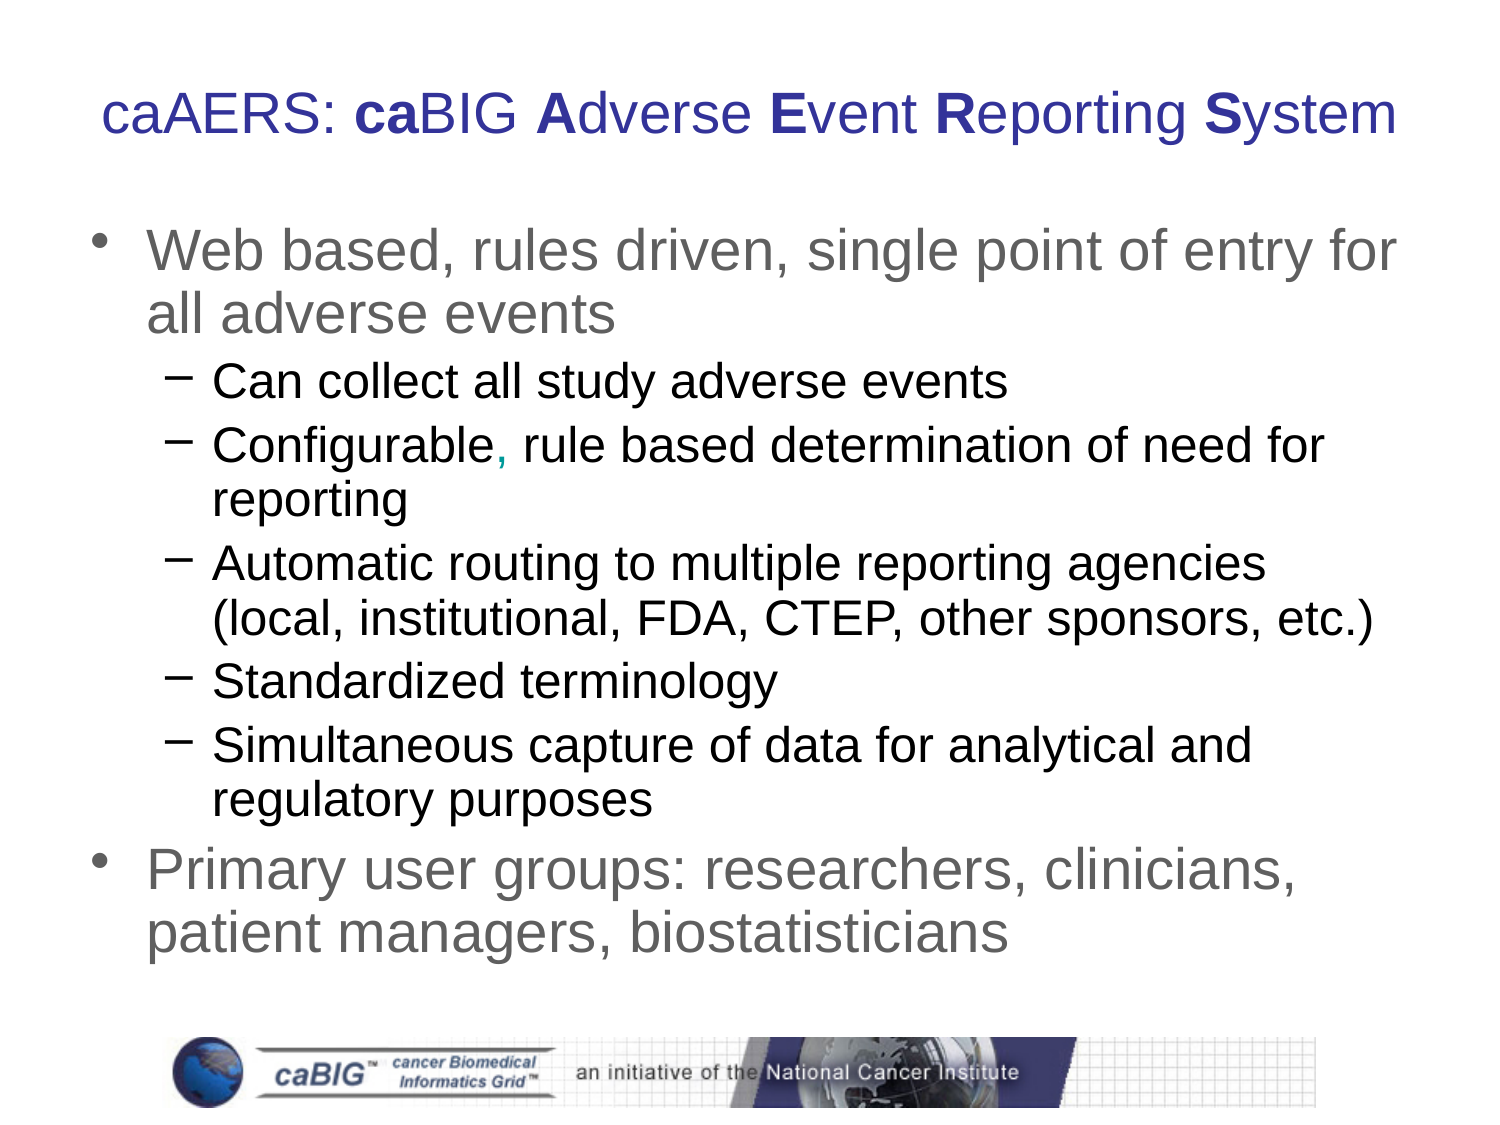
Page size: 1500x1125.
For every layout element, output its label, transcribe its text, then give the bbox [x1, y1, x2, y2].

title caAERS: caBIG Adverse Event Reporting System [74, 44, 1426, 176]
picture [162, 1037, 1316, 1108]
list Web based, rules driven, single point of entry for all adverse events Can collect all study adverse events Configurable, rule based determination of need for reporting Automatic routing to multiple reporting agencies (local, institutional, FDA, CTEP, other sponsors, etc.) Standardized terminology Simultaneous capture of data for analytical and regulatory purposes Primary user groups: researchers, clinicians, patient managers, biostatisticians [74, 212, 1426, 1001]
